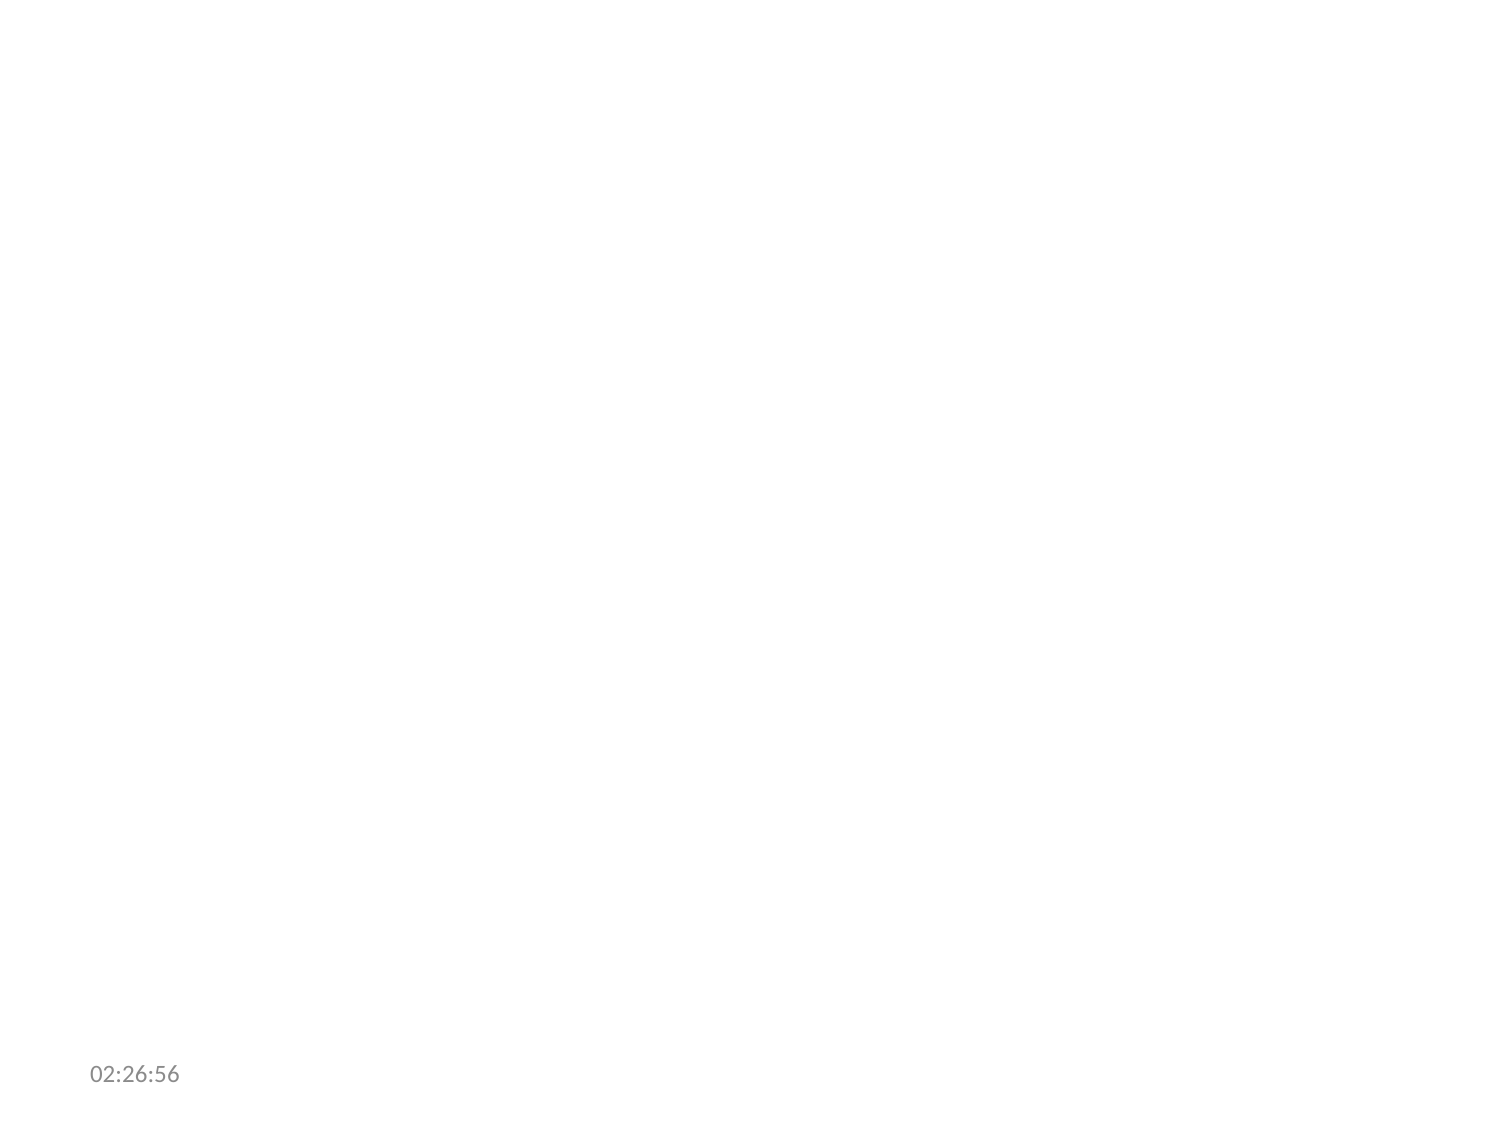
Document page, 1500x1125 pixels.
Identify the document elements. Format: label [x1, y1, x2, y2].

slide_number [75, 1042, 425, 1103]
